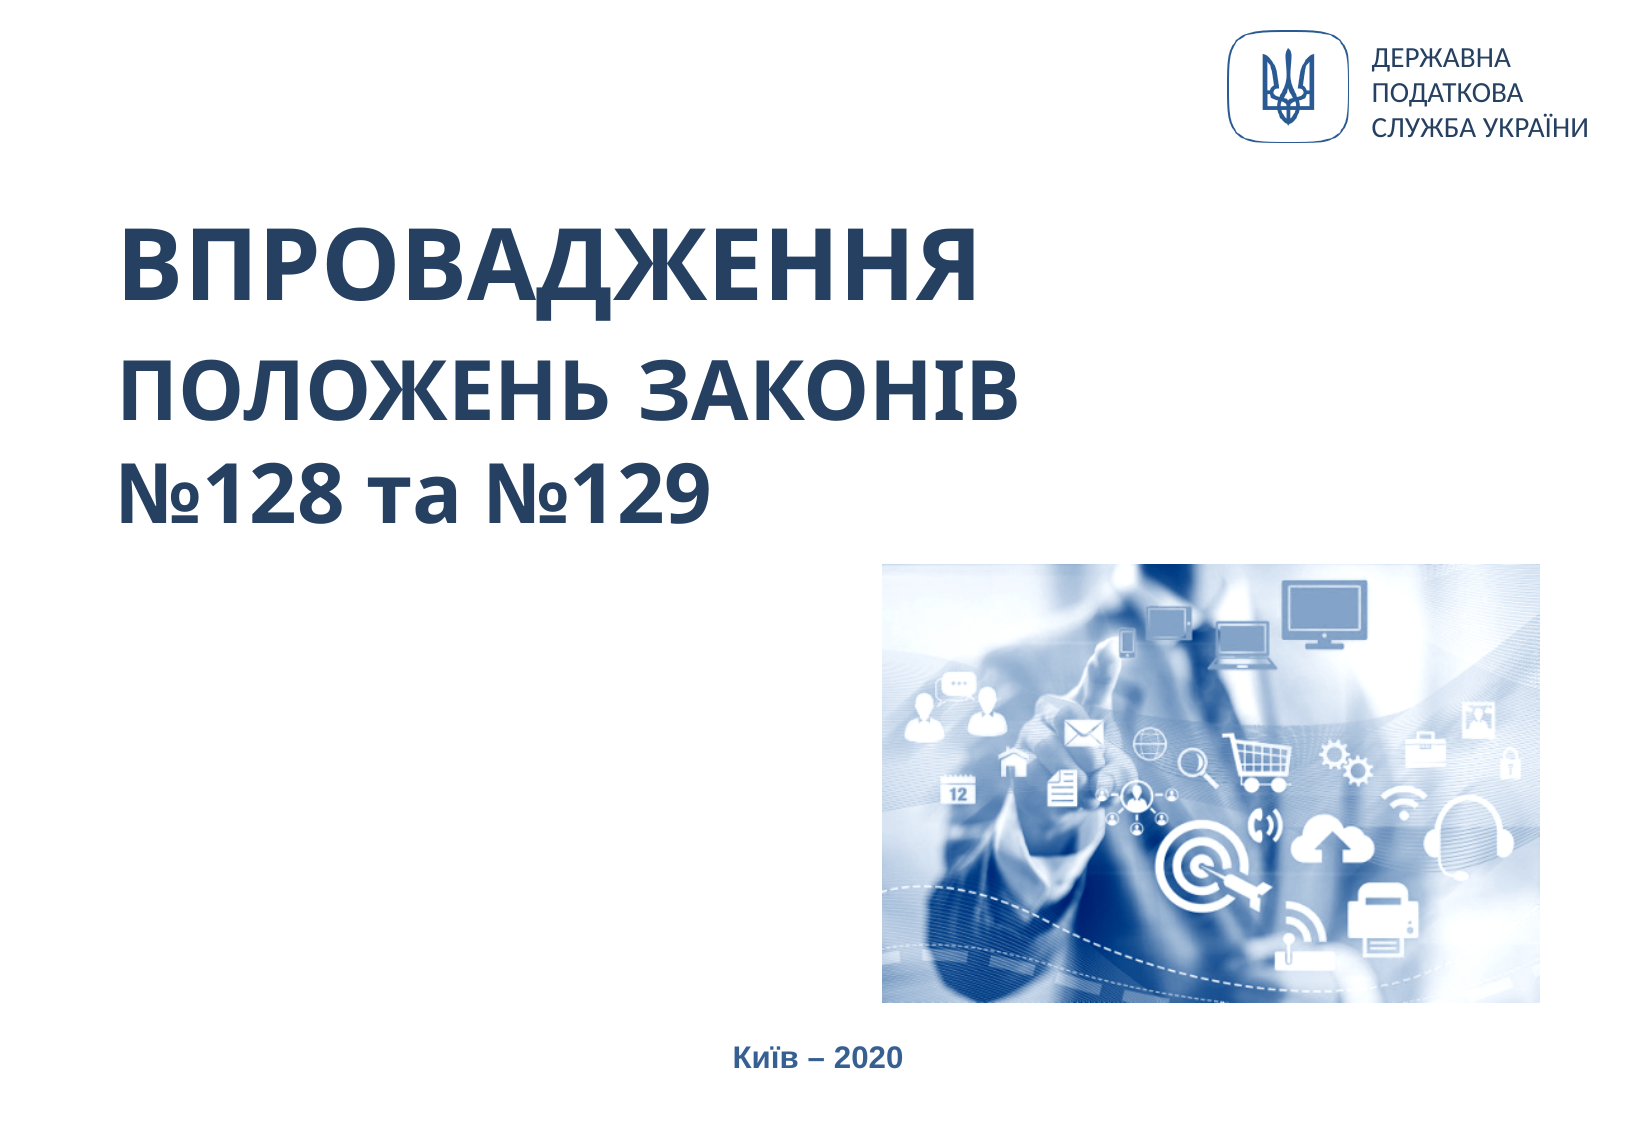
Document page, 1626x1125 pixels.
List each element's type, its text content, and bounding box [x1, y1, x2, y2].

text_box Київ – 2020 [721, 1036, 916, 1081]
picture [881, 564, 1540, 1004]
text_box ВПРОВАДЖЕННЯ ПОЛОЖЕНЬ ЗАКОНІВ №128 та №129 [103, 127, 1297, 613]
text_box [1227, 30, 1605, 143]
